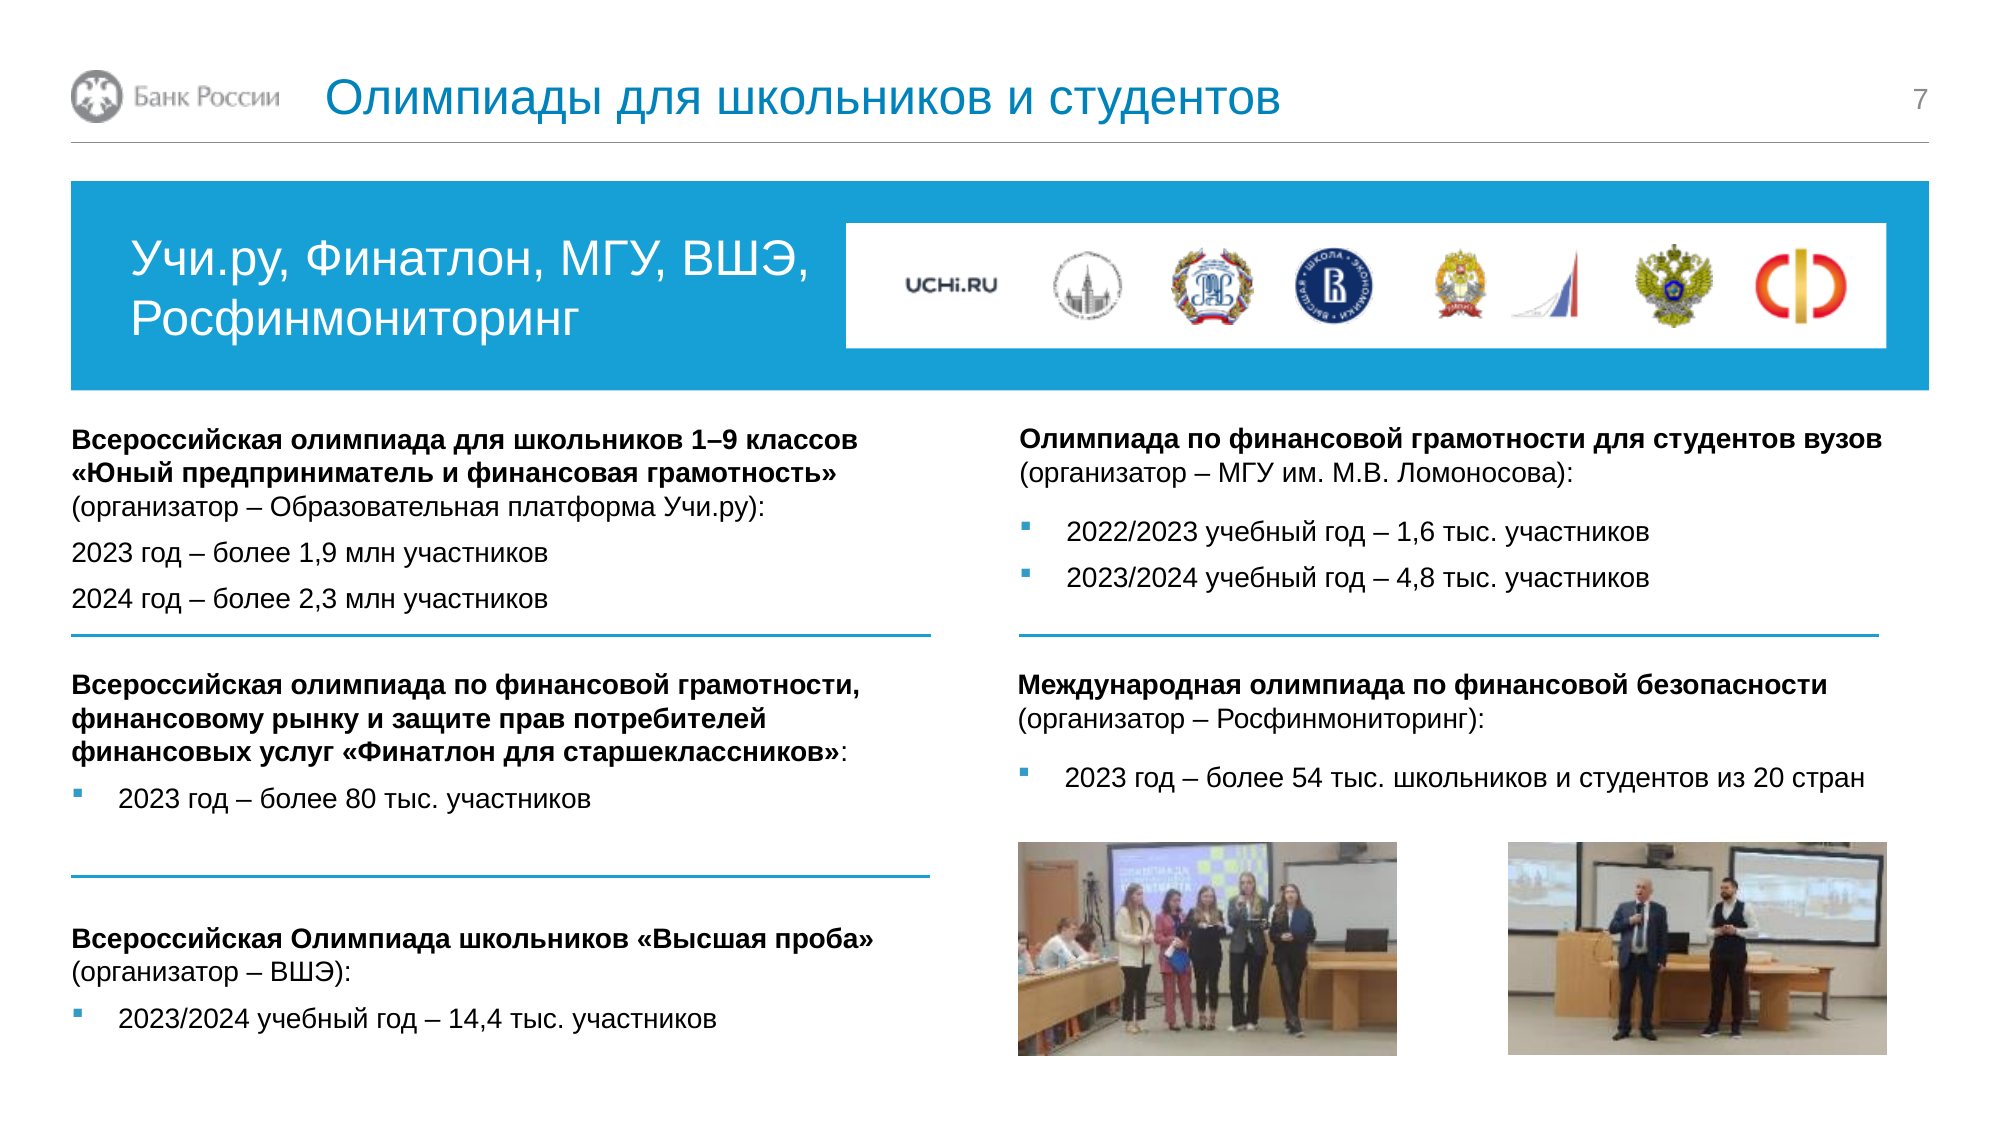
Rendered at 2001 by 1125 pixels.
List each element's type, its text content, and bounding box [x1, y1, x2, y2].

picture [1422, 247, 1499, 325]
text_box Международная олимпиада по финансовой безопасности (организатор – Росфинмониторинг): 2023 год – более 54 тыс. школьников и студентов из 20 стран [1017, 666, 1896, 793]
slide_number 7 [1887, 70, 1929, 124]
picture [1635, 244, 1713, 328]
text_box Всероссийская олимпиада для школьников 1–9 классов «Юный предприниматель и финансовая грамотность» (организатор – Образовательная платформа Учи.ру): 2023 год – более 1,9 млн участников 2024 год – более 2,3 млн участников [71, 421, 949, 615]
picture [1511, 247, 1584, 325]
picture [1049, 247, 1127, 325]
text_box [845, 222, 1887, 349]
picture [903, 276, 1000, 295]
text_box Олимпиада по финансовой грамотности для студентов вузов (организатор – МГУ им. М.В. Ломоносова): 2022/2023 учебный год – 1,6 тыс. участников 2023/2024 учебный год – 4,8 тыс. участников [1019, 420, 1898, 594]
picture [1294, 247, 1374, 325]
text_box Олимпиады для школьников и студентов [324, 45, 1887, 143]
picture [1171, 247, 1254, 325]
text_box Всероссийская Олимпиада школьников «Высшая проба» (организатор – ВШЭ): 2023/2024 учебный год – 14,4 тыс. участников [71, 920, 949, 1034]
picture [1508, 842, 1887, 1055]
picture [1753, 245, 1850, 327]
picture [71, 70, 279, 123]
picture [1018, 842, 1397, 1056]
text_box Учи.ру, Финатлон, МГУ, ВШЭ, Росфинмониторинг [70, 180, 1930, 391]
text_box Всероссийская олимпиада по финансовой грамотности, финансовому рынку и защите прав потребителей финансовых услуг «Финатлон для старшеклассников»: 2023 год – более 80 тыс. участников [71, 666, 949, 814]
